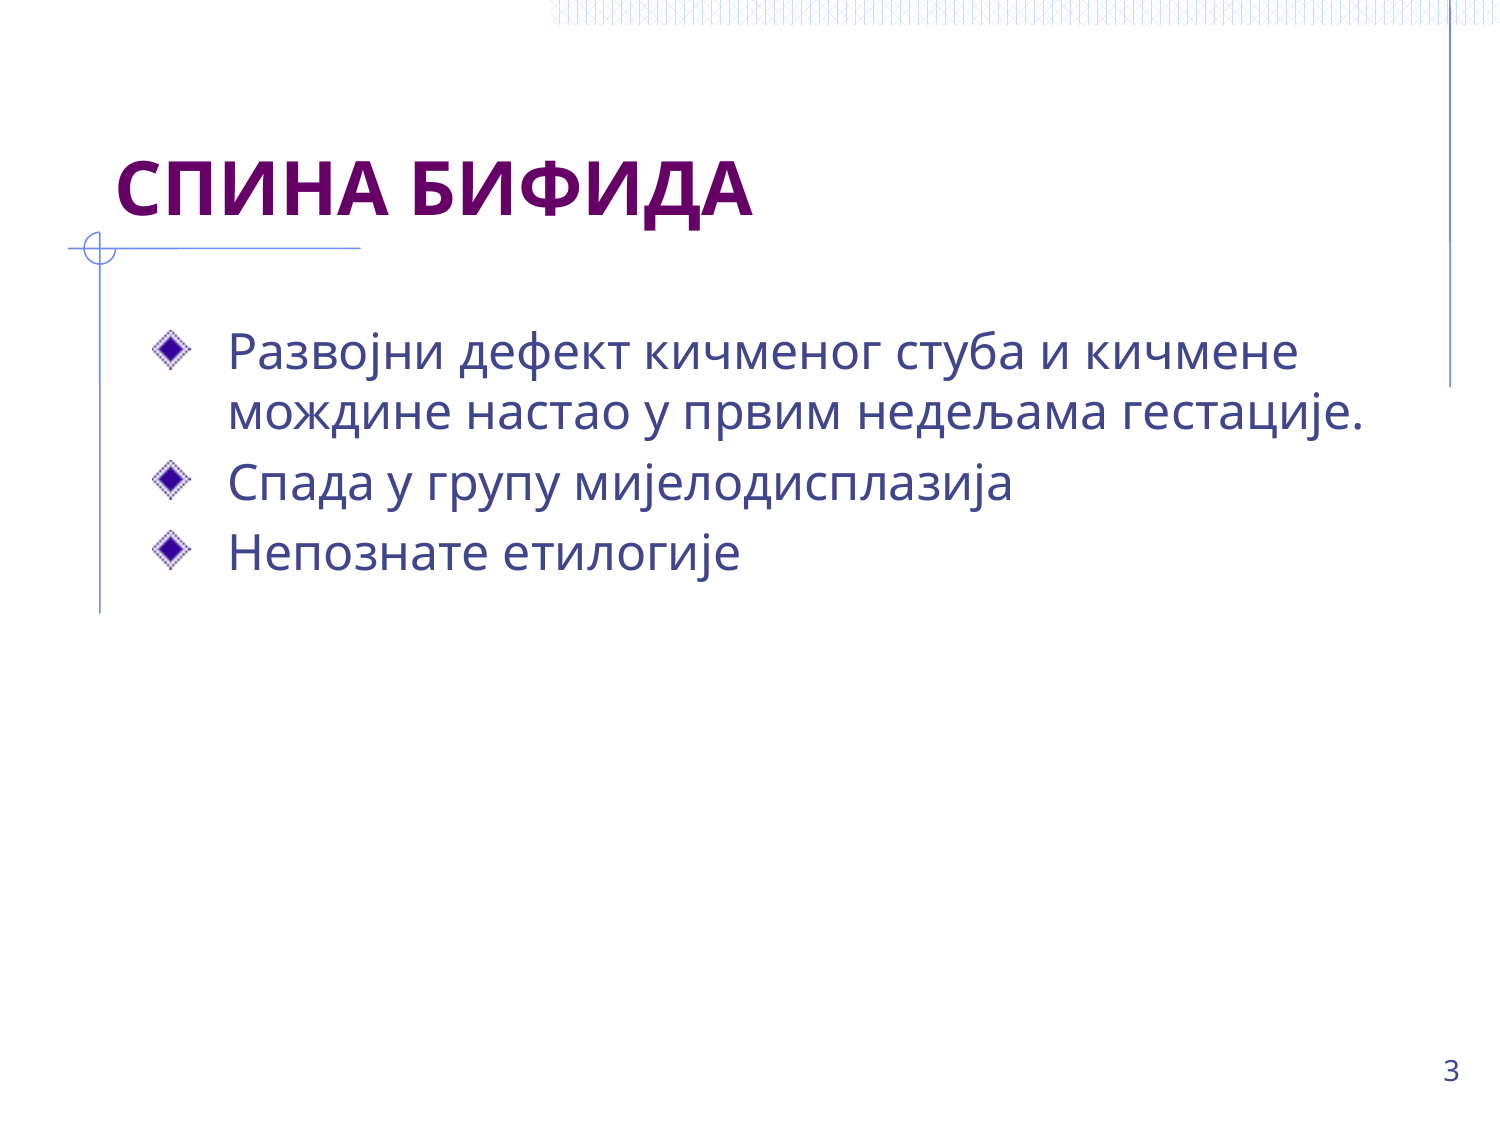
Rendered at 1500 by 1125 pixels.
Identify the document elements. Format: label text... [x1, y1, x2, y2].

slide_number 3 [1162, 1025, 1475, 1100]
picture [152, 460, 191, 500]
list Развојни дефект кичменог стуба и кичмене мождине настао у првим недељама гестације. Спада у групу мијелодисплазија Непознате етилогије [137, 312, 1413, 988]
picture [152, 330, 191, 370]
picture [152, 530, 191, 570]
title СПИНА БИФИДА [99, 49, 1376, 238]
